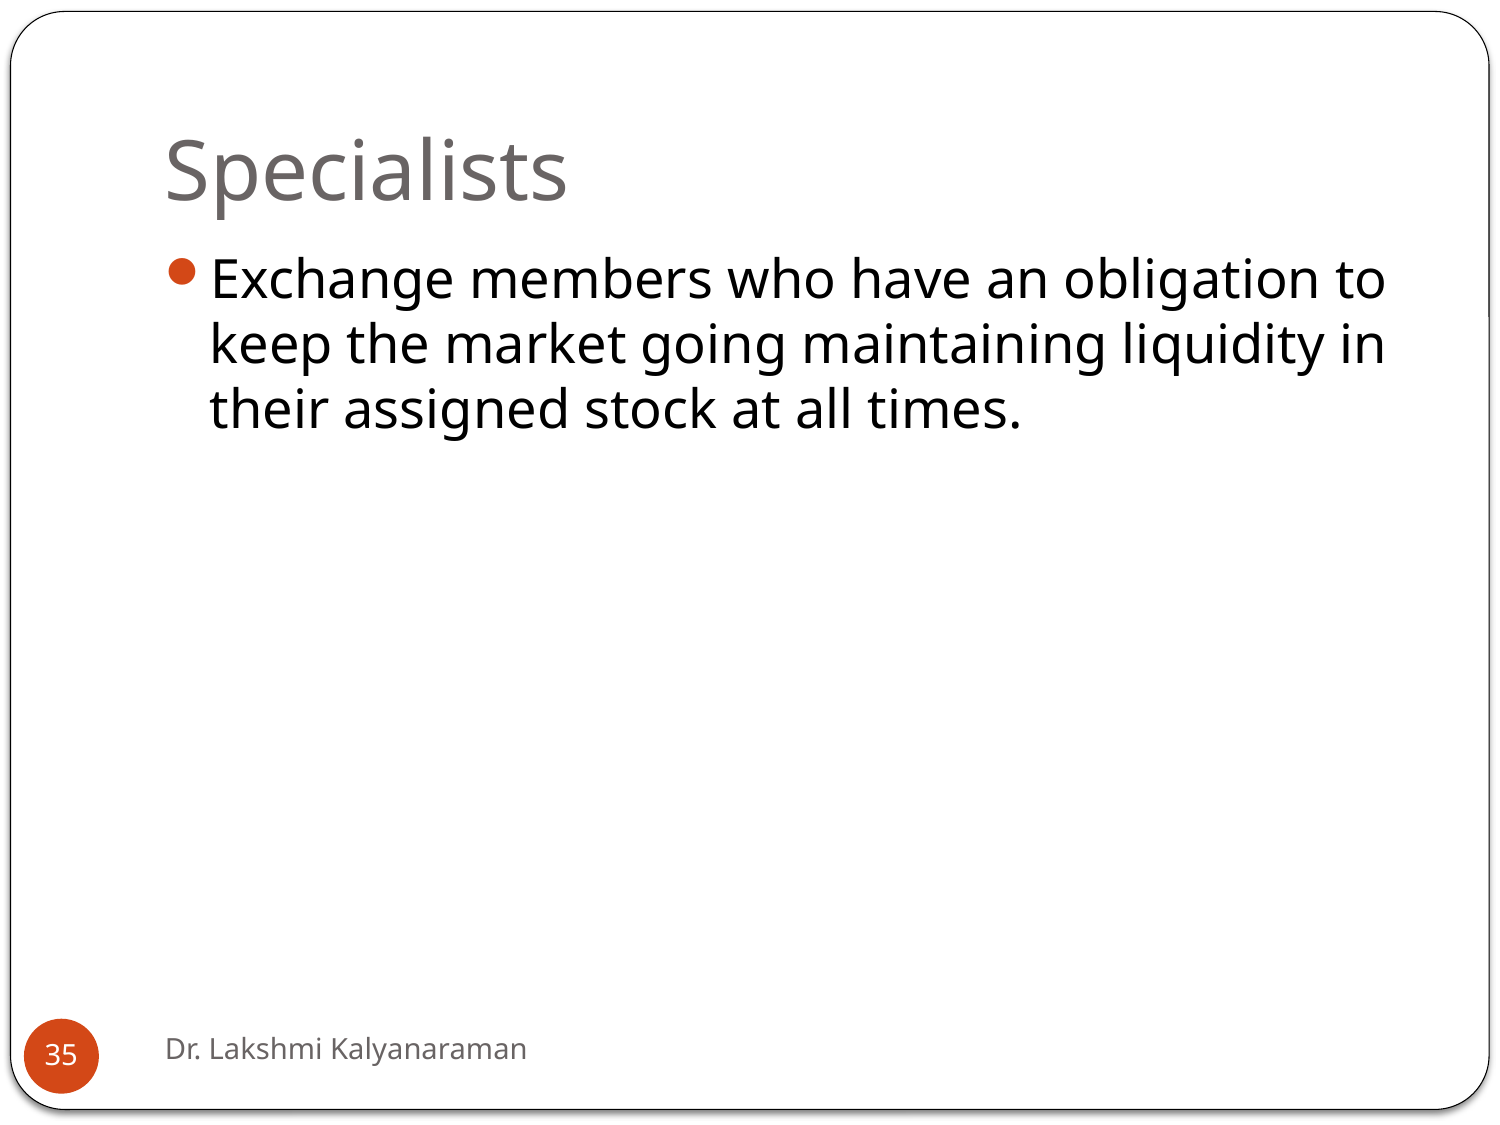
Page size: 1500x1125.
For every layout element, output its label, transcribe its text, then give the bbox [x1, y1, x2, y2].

list Exchange members who have an obligation to keep the market going maintaining liquidity in their assigned stock at all times. [150, 237, 1425, 988]
slide_number 35 [23, 1018, 99, 1094]
title Specialists [150, 45, 1425, 233]
footer Dr. Lakshmi Kalyanaraman [150, 1012, 800, 1088]
